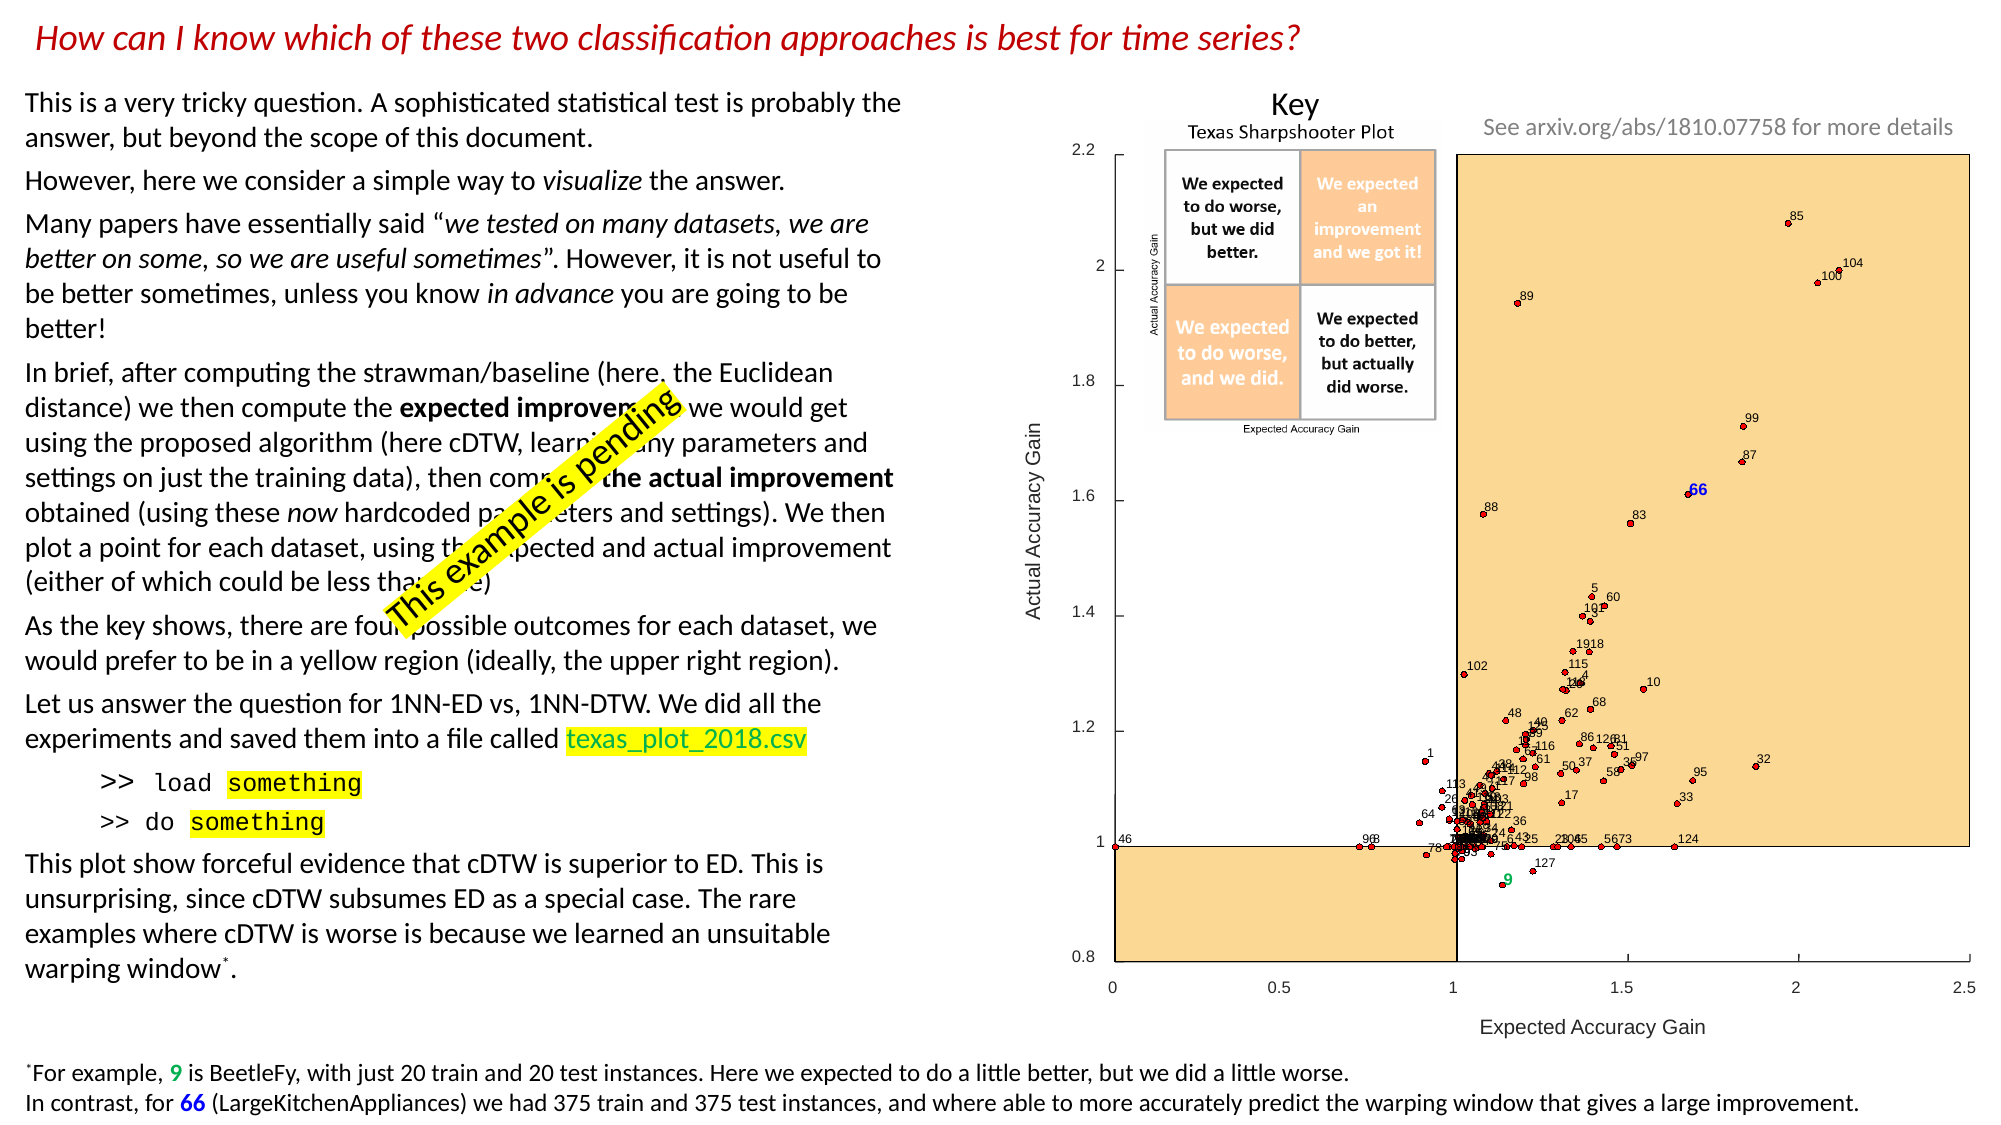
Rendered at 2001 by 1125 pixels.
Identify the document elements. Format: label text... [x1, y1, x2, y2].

text_box See arxiv.org/abs/1810.07758 for more details [1468, 102, 1970, 139]
text_box *For example, 9 is BeetleFy, with just 20 train and 20 test instances. Here we expected to do a little better, but we did a little worse. In contrast, for 66 (LargeKitchenAppliances) we had 375 train and 375 test instances, and where able to more accurately predict the warping window that gives a large improvement. [10, 1049, 1956, 1124]
picture [1144, 114, 1441, 439]
text_box This example is pending [360, 358, 702, 653]
text_box How can I know which of these two classification approaches is best for time series? [20, 6, 1915, 66]
text_box Key [1256, 74, 1335, 114]
text_box This is a very tricky question. A sophisticated statistical test is probably the answer, but beyond the scope of this document. However, here we consider a simple way to visualize the answer. Many papers have essentially said “we tested on many datasets, we are better on some, so we are useful sometimes”. However, it is not useful to be better sometimes, unless you know in advance you are going to be better! In brief, after computing the strawman/baseline (here, the Euclidean distance) we then compute the expected improvement we would get using the proposed algorithm (here cDTW, learning any parameters and settings on just the training data), then compute the actual improvement obtained (using these now hardcoded parameters and settings). We then plot a point for each dataset, using the expected and actual improvement (either of which could be less than one) As the key shows, there are four possible outcomes for each dataset, we would prefer to be in a yellow region (ideally, the upper right region). Let us answer the question for 1NN-ED vs, 1NN-DTW. We did all the experiments and saved them into a file called texas_plot_2018.csv >> load something >> do something This plot show forceful evidence that cDTW is superior to ED. This is unsurprising, since cDTW subsumes ED as a special case. The rare examples where cDTW is worse is because we learned an unsuitable warping window*. [10, 75, 919, 1049]
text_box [1019, 139, 1980, 1044]
